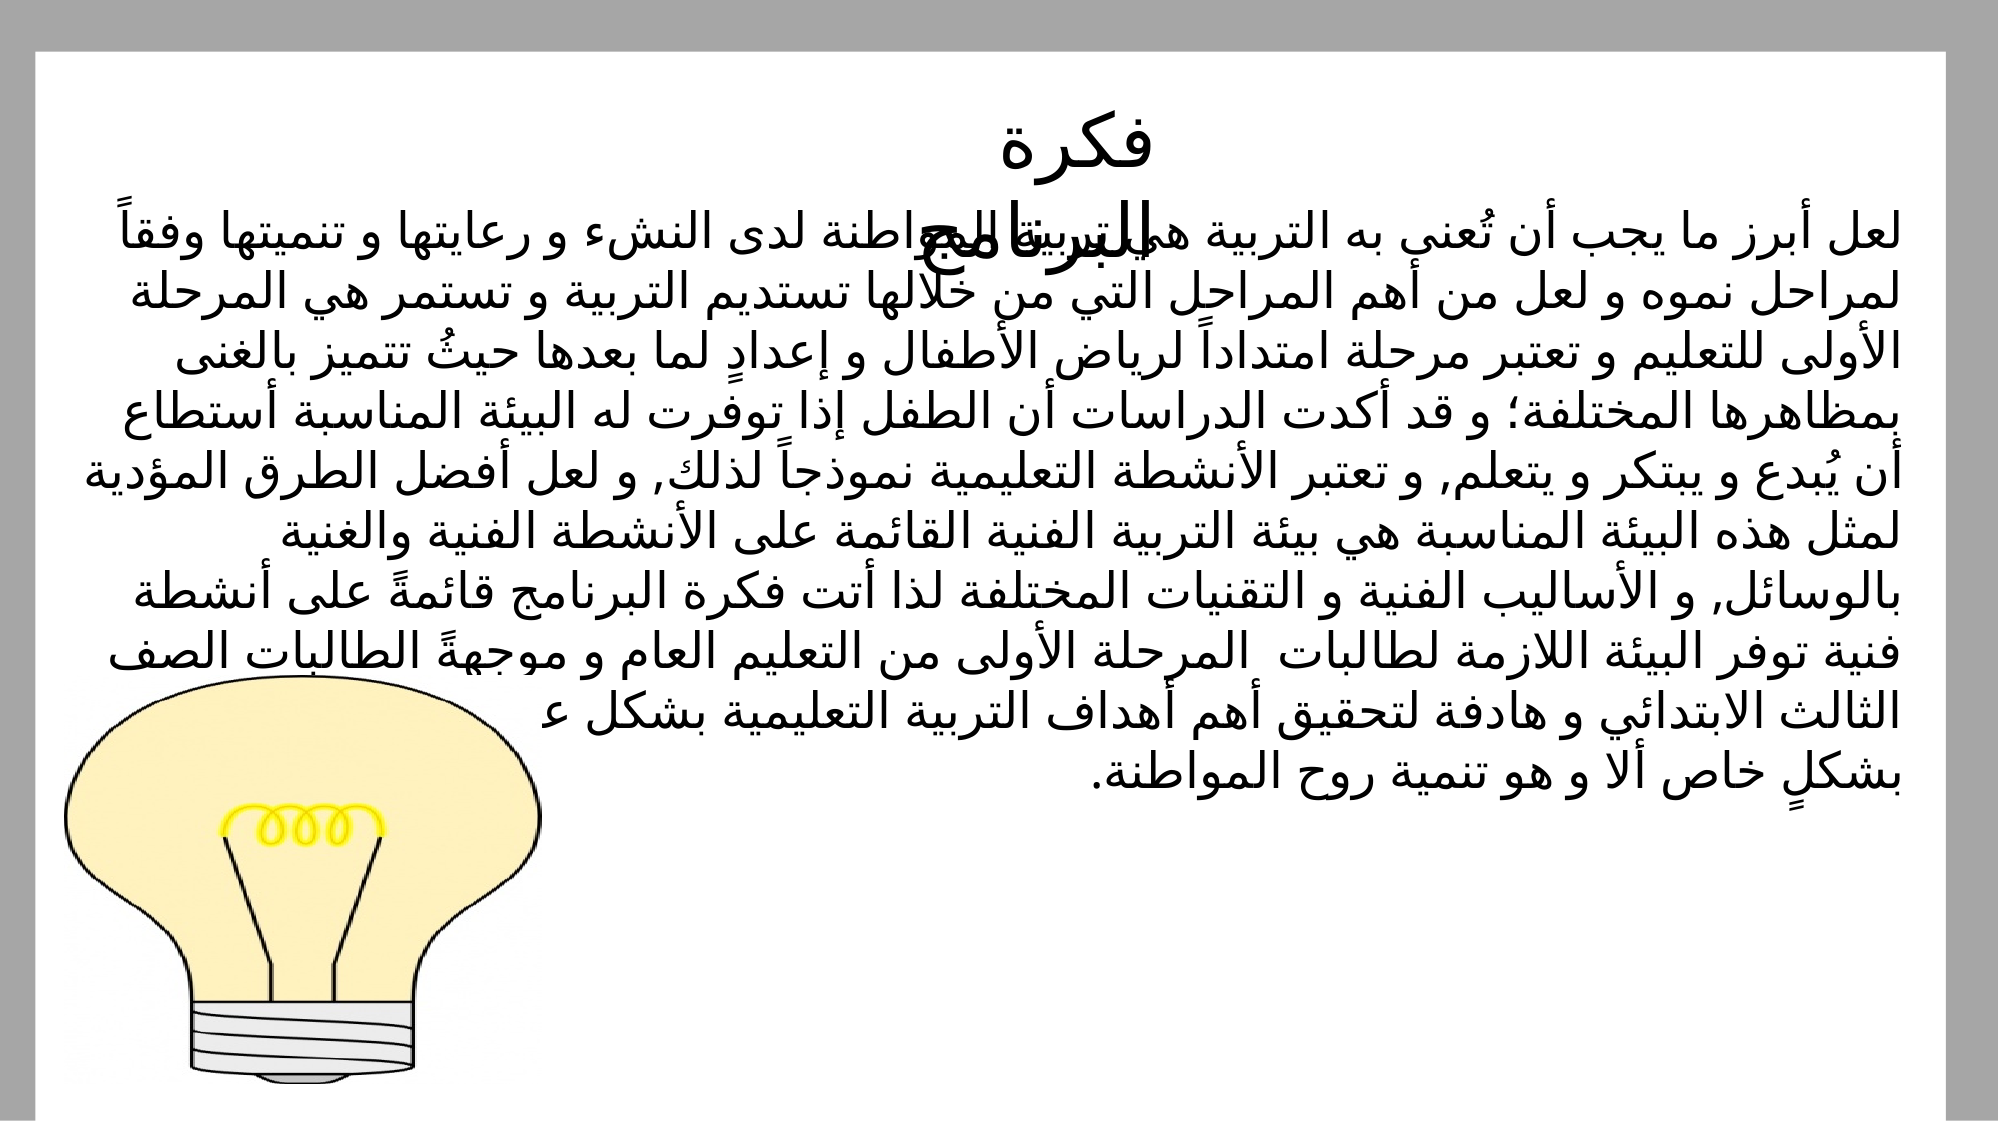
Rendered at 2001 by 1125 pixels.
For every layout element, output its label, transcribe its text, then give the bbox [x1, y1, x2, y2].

text_box فكرة البرنامج [758, 85, 1172, 191]
text_box لعل أبرز ما يجب أن تُعنى به التربية هي تربية المواطنة لدى النشء و رعايتها و تنميتها وفقاً لمراحل نموه و لعل من أهم المراحل التي من خلالها تستديم التربية و تستمر هي المرحلة الأولى للتعليم و تعتبر مرحلة امتداداً لرياض الأطفال و إعدادٍ لما بعدها حيثُ تتميز بالغنى بمظاهرها المختلفة؛ و قد أكدت الدراسات أن الطفل إذا توفرت له البيئة المناسبة أستطاع أن يُبدع و يبتكر و يتعلم, و تعتبر الأنشطة التعليمية نموذجاً لذلك, و لعل أفضل الطرق المؤدية لمثل هذه البيئة المناسبة هي بيئة التربية الفنية القائمة على الأنشطة الفنية والغنية بالوسائل, و الأساليب الفنية و التقنيات المختلفة لذا أتت فكرة البرنامج قائمةً على أنشطة فنية توفر البيئة اللازمة لطالبات المرحلة الأولى من التعليم العام و موجهةً الطالبات الصف الثالث الابتدائي و هادفة لتحقيق أهم أهداف التربية التعليمية بشكل عام و التربية الفنية بشكلٍ خاص ألا و هو تنمية روح المواطنة. [64, 191, 1919, 806]
picture [64, 675, 542, 1084]
